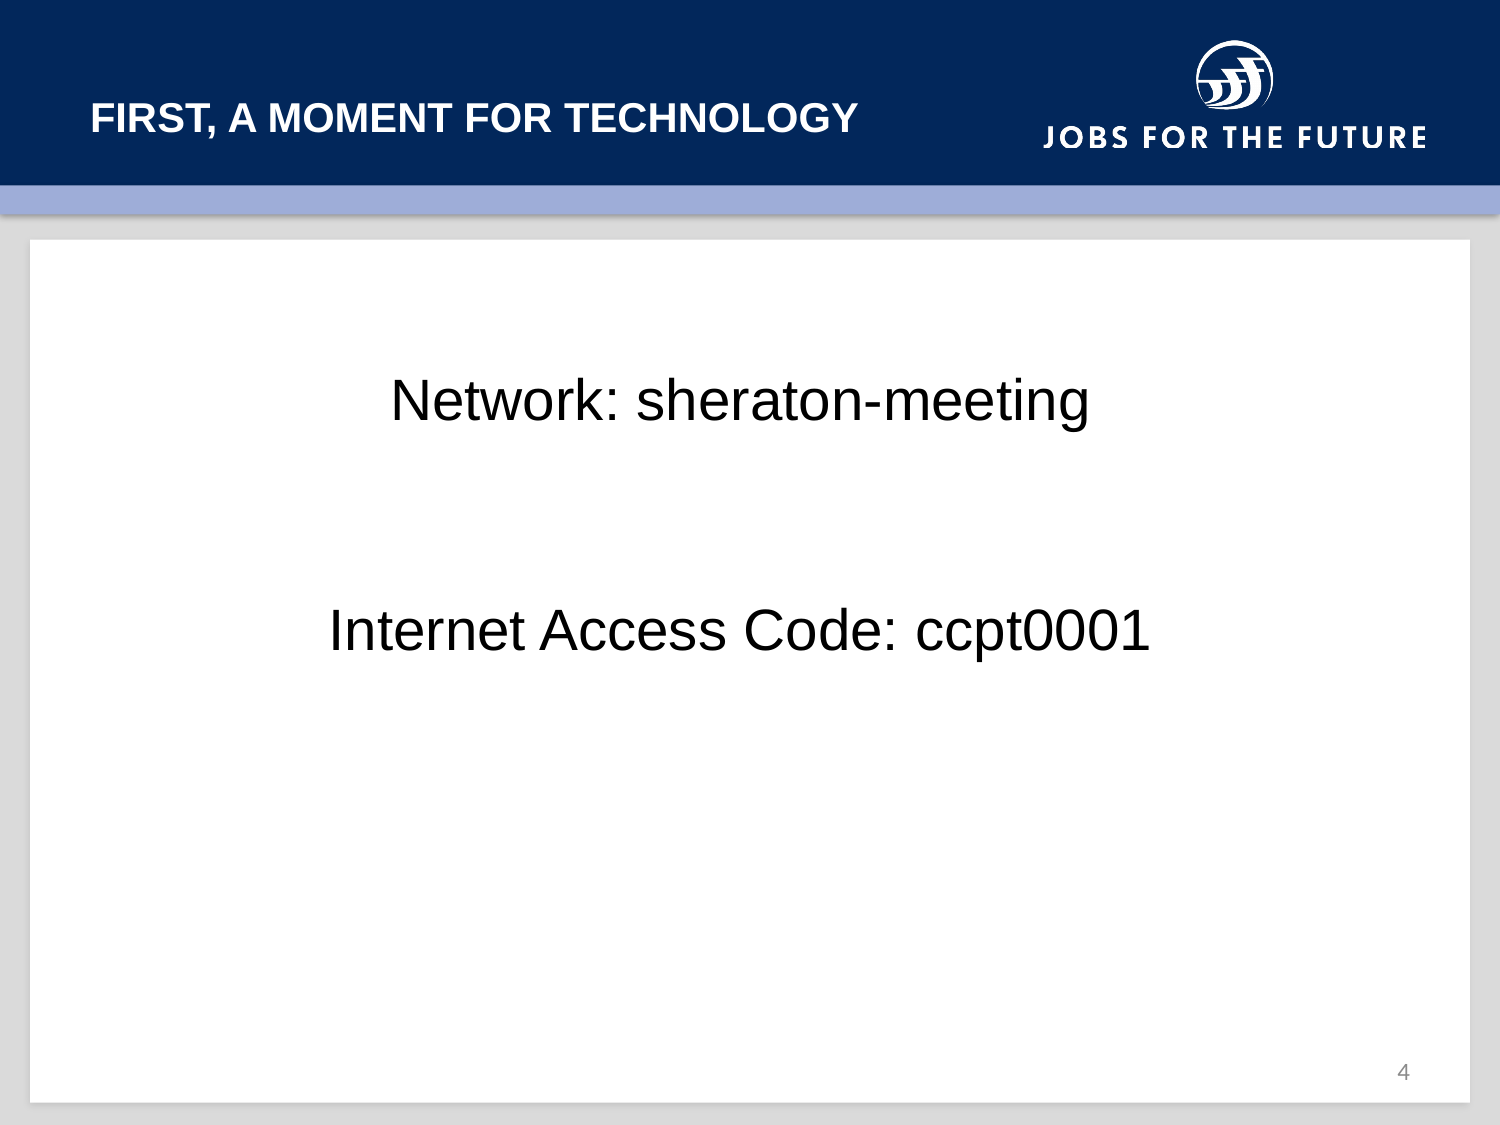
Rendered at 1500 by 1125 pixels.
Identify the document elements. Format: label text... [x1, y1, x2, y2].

title FIRST, A MOMENT FOR TECHNOLOGY [75, 45, 1013, 188]
list Network: sheraton-meeting Internet Access Code: ccpt0001 [75, 239, 1407, 1064]
slide_number 4 [1074, 1040, 1425, 1101]
